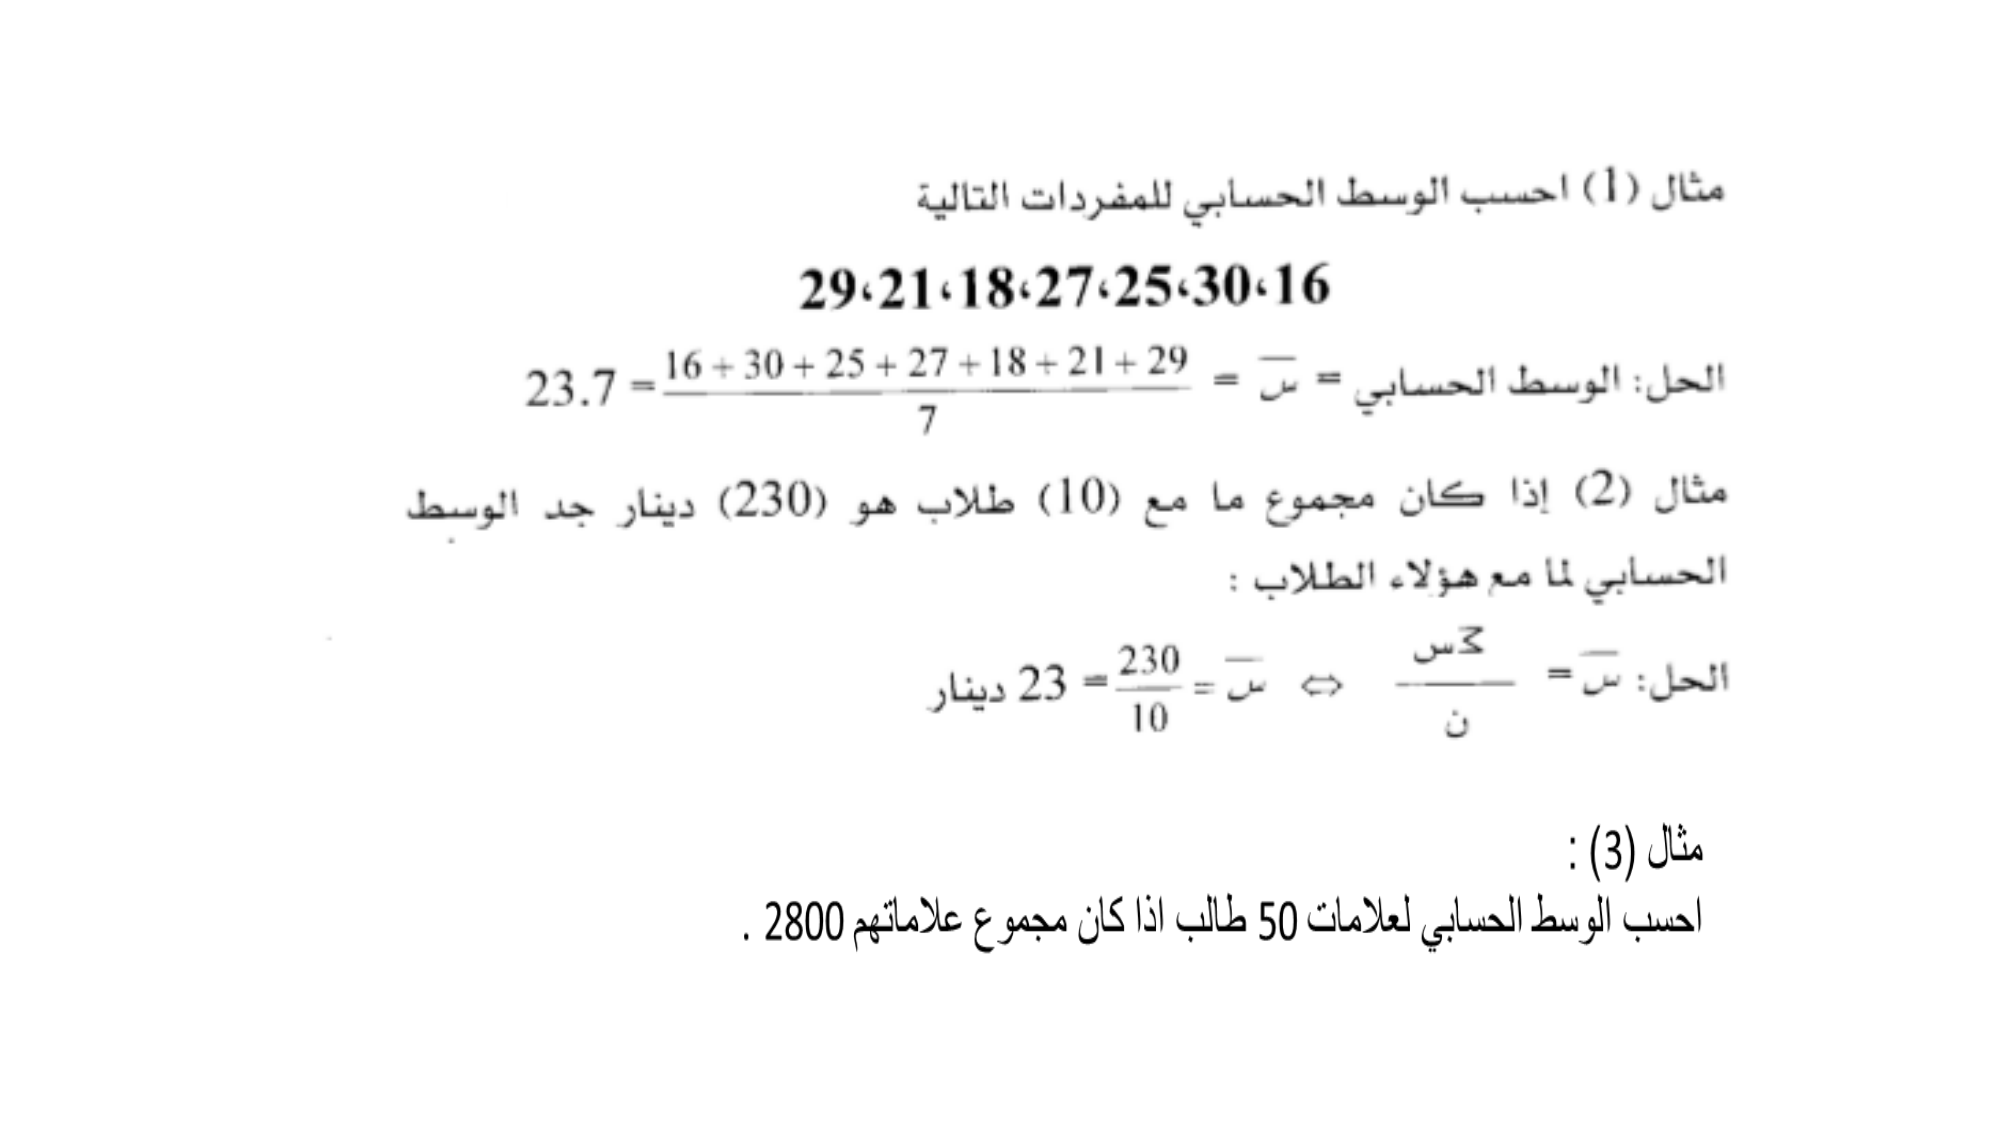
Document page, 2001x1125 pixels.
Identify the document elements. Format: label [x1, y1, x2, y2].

picture [407, 791, 1728, 993]
picture [269, 47, 1813, 780]
